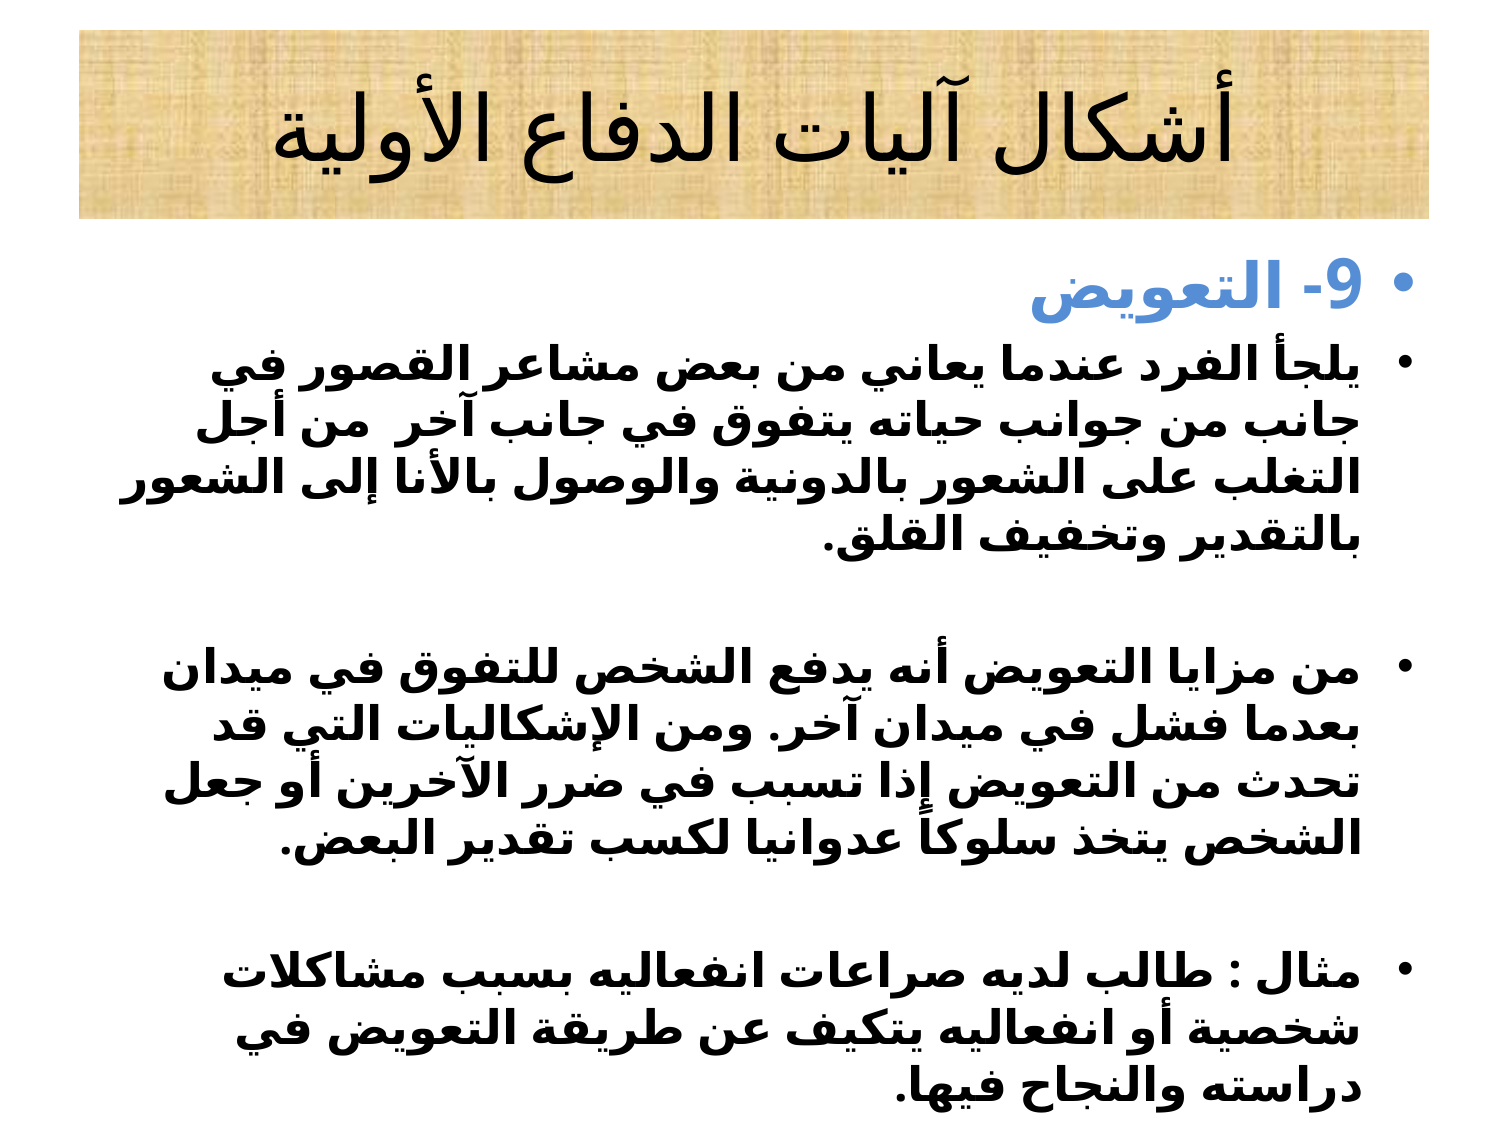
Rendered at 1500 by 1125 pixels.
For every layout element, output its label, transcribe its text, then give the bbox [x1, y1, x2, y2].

list 9- التعويض يلجأ الفرد عندما يعاني من بعض مشاعر القصور في جانب من جوانب حياته يتفوق في جانب آخر من أجل التغلب على الشعور بالدونية والوصول بالأنا إلى الشعور بالتقدير وتخفيف القلق. من مزايا التعويض أنه يدفع الشخص للتفوق في ميدان بعدما فشل في ميدان آخر. ومن الإشكاليات التي قد تحدث من التعويض إذا تسبب في ضرر الآخرين أو جعل الشخص يتخذ سلوكاً عدوانيا لكسب تقدير البعض. مثال : طالب لديه صراعات انفعاليه بسبب مشاكلات شخصية أو انفعاليه يتكيف عن طريقة التعويض في دراسته والنجاح فيها. [75, 231, 1425, 1125]
title أشكال آليات الدفاع الأولية [79, 30, 1429, 219]
